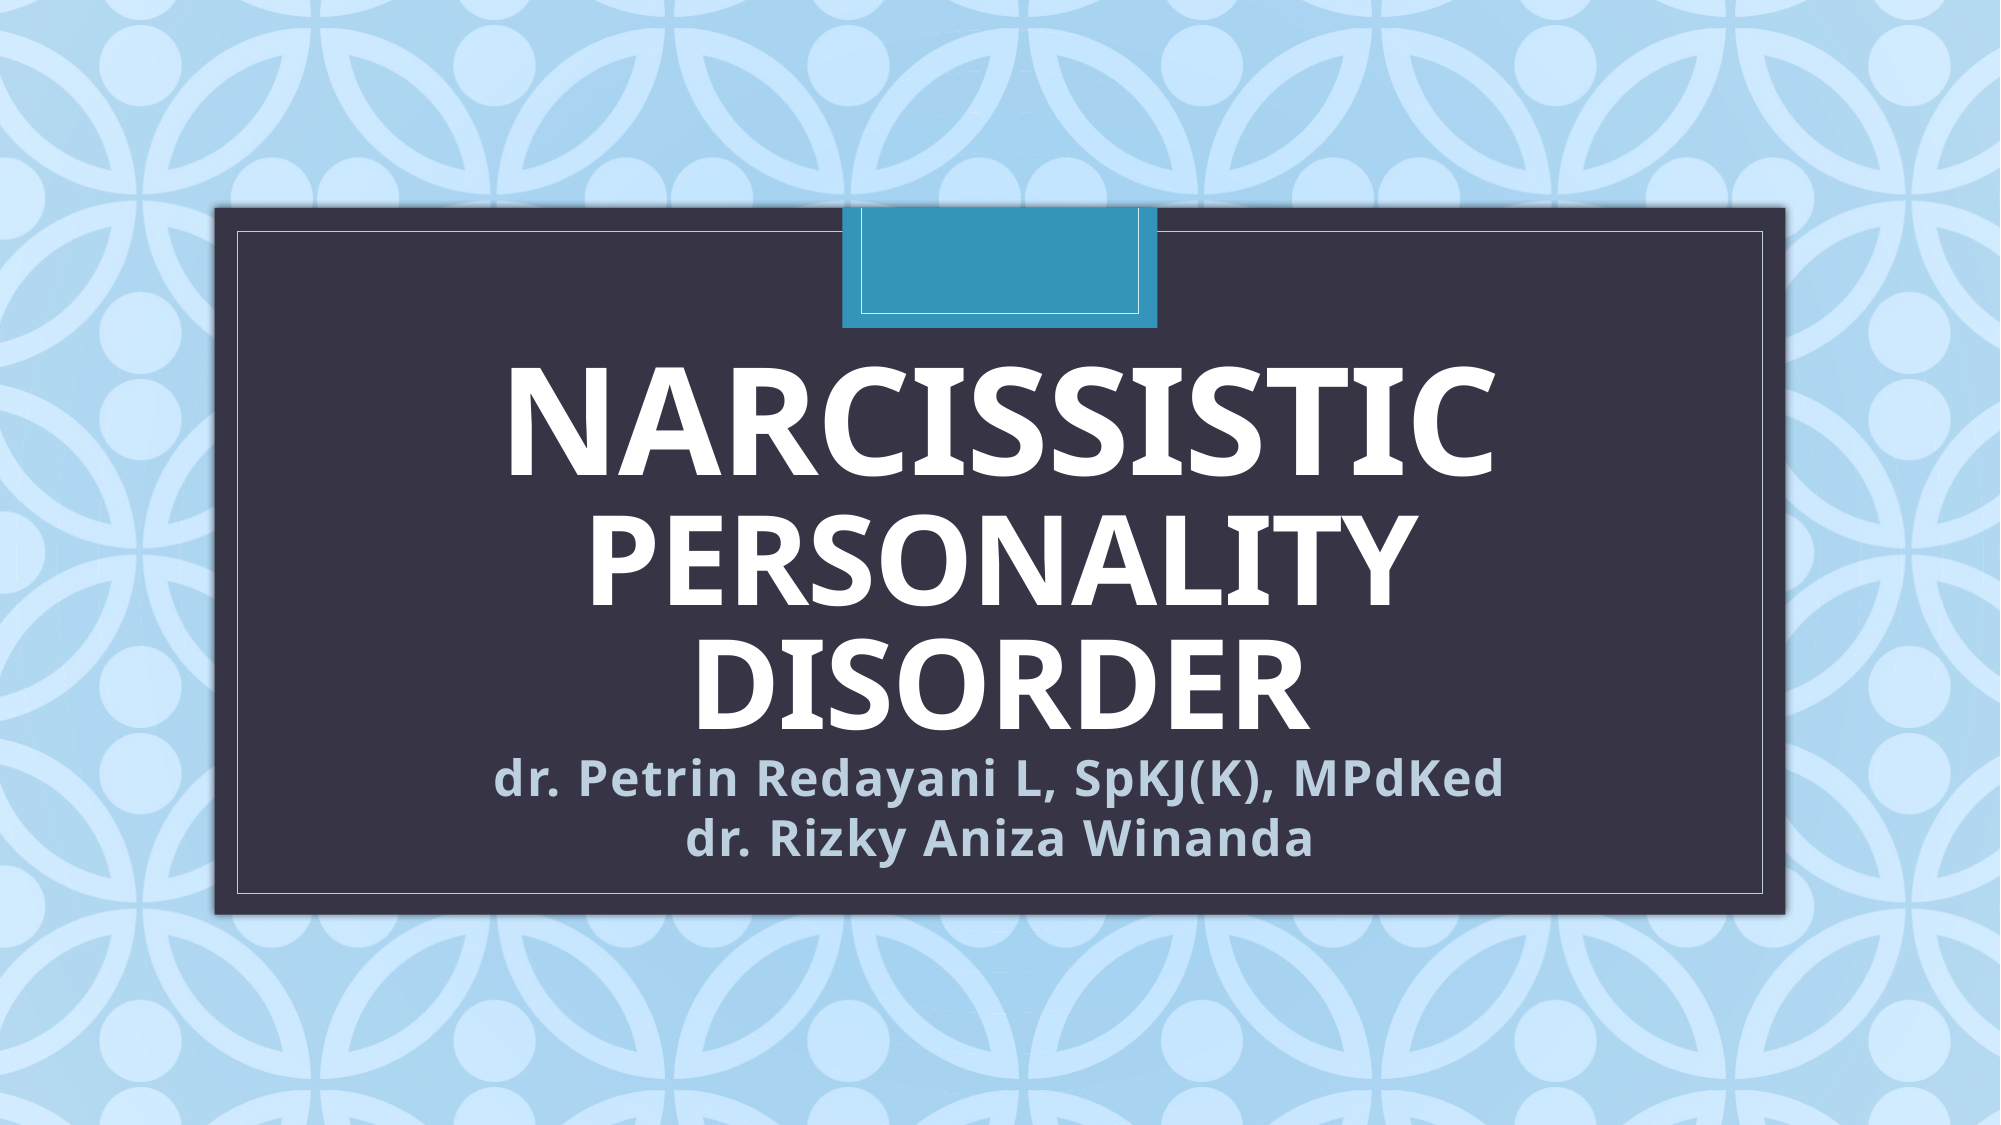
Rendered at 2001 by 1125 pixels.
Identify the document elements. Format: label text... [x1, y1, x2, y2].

title Narcissistic personality disorder [256, 343, 1744, 739]
subtitle dr. Petrin Redayani L, SpKJ(K), MPdKed dr. Rizky Aniza Winanda [256, 739, 1745, 844]
